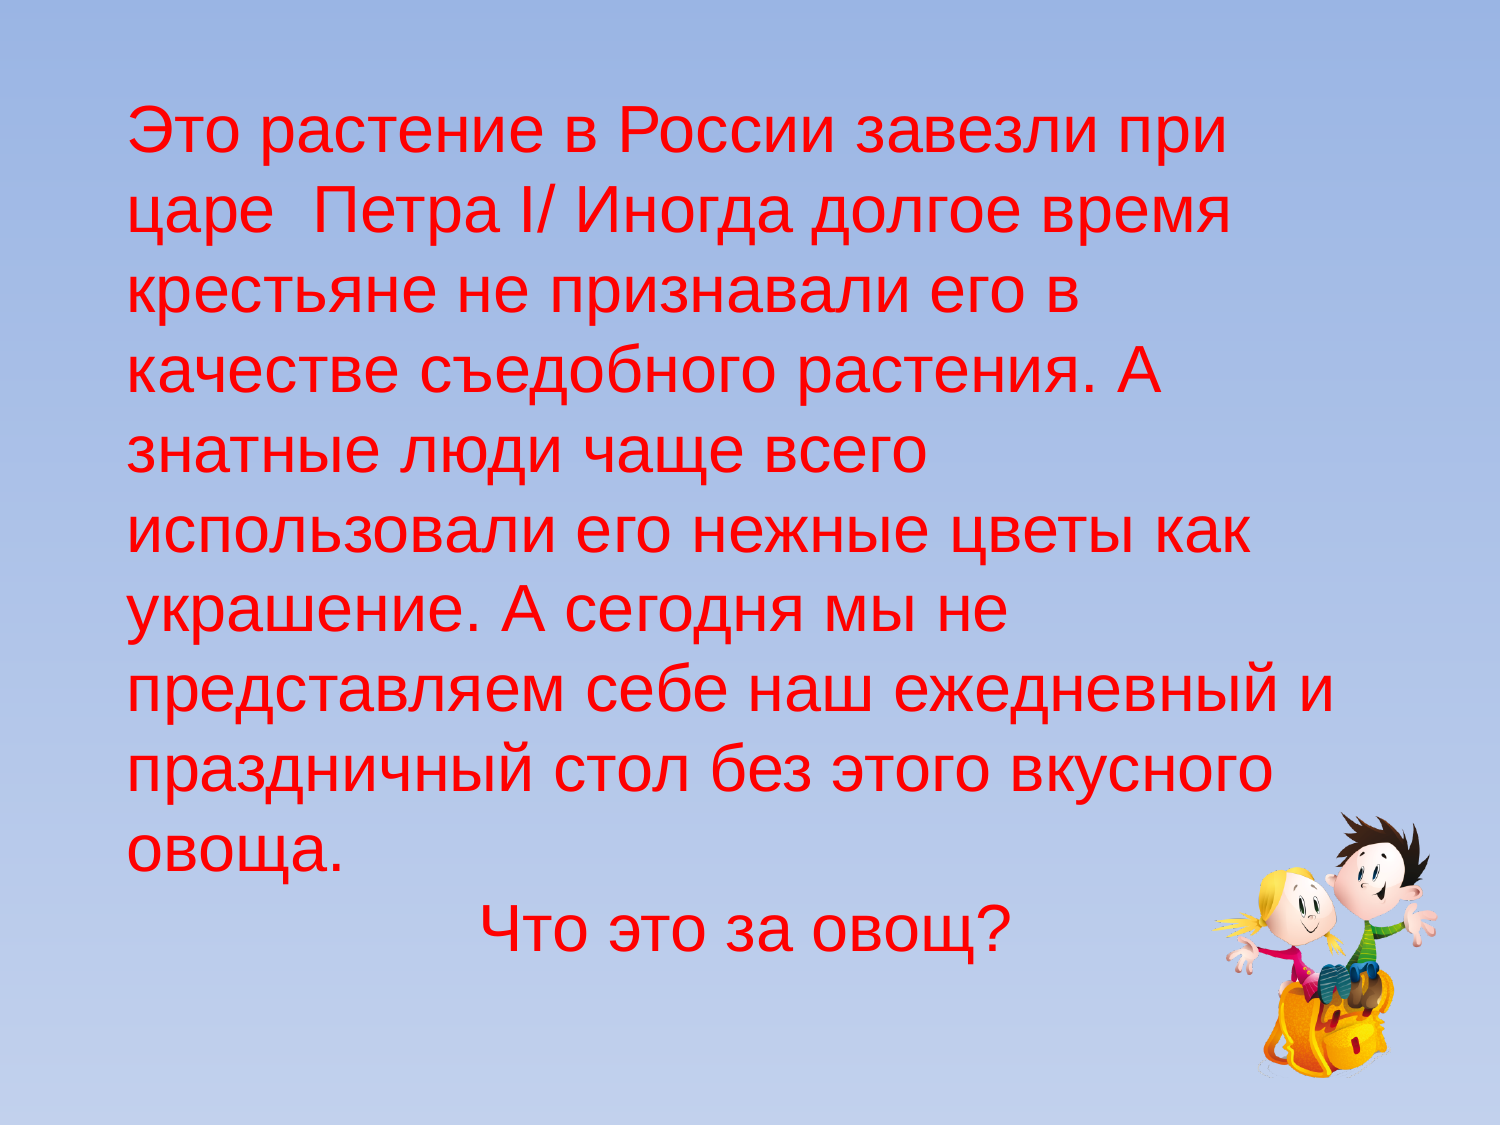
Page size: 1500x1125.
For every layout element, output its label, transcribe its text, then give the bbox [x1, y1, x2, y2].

text_box Это растение в России завезли при царе Петра I/ Иногда долгое время крестьяне не признавали его в качестве съедобного растения. А знатные люди чаще всего использовали его нежные цветы как украшение. А сегодня мы не представляем себе наш ежедневный и праздничный стол без этого вкусного овоща. Что это за овощ? [112, 78, 1388, 973]
picture [1196, 808, 1464, 1078]
